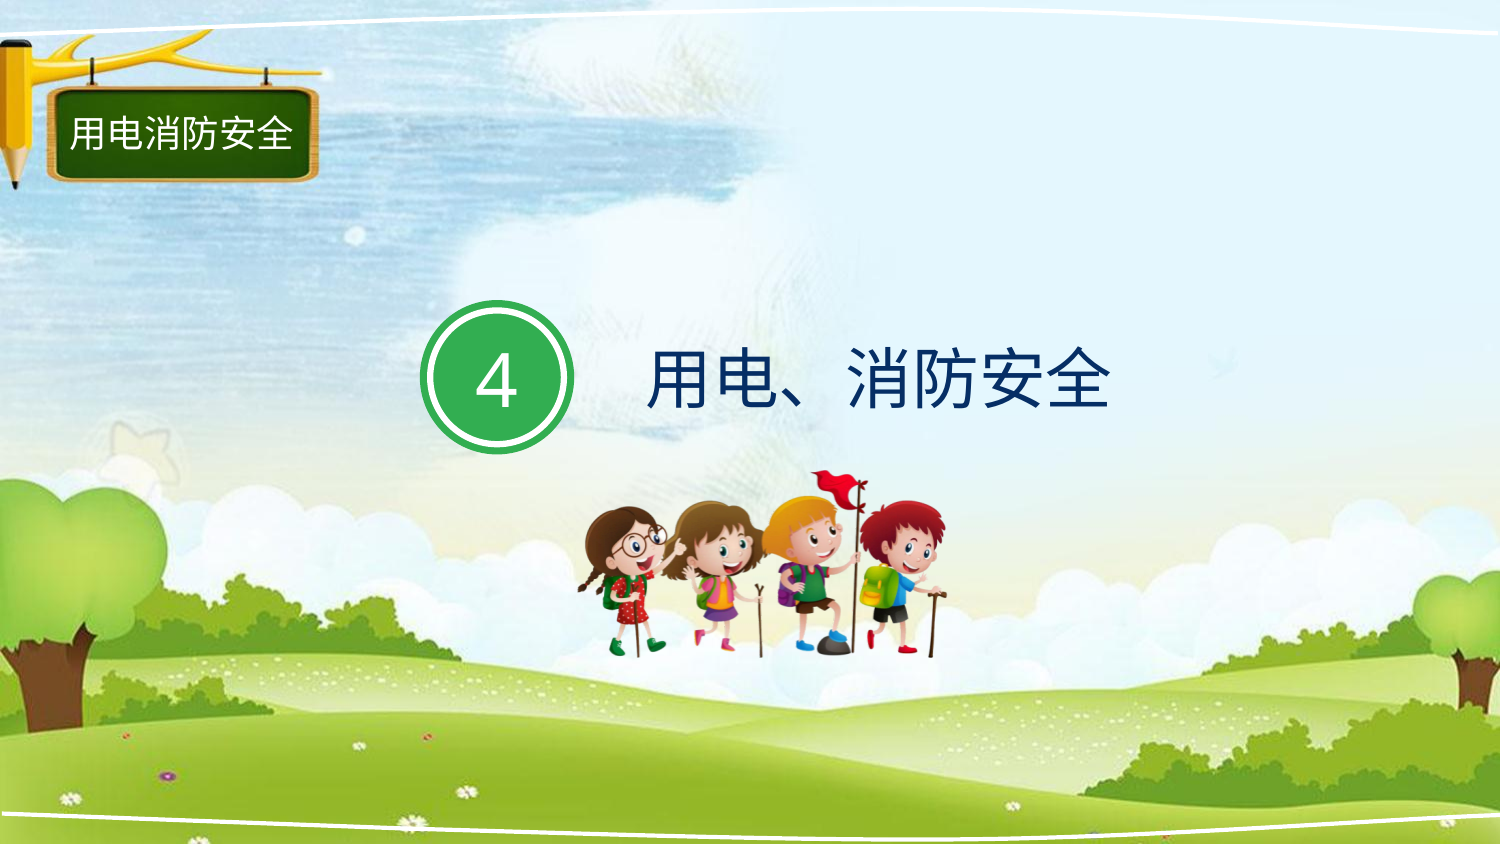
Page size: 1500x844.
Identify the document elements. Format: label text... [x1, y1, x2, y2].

text_box 用电、消防安全 [630, 329, 1200, 425]
picture [0, 0, 1500, 844]
text_box 用电消防安全 [54, 103, 310, 163]
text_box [419, 300, 575, 455]
